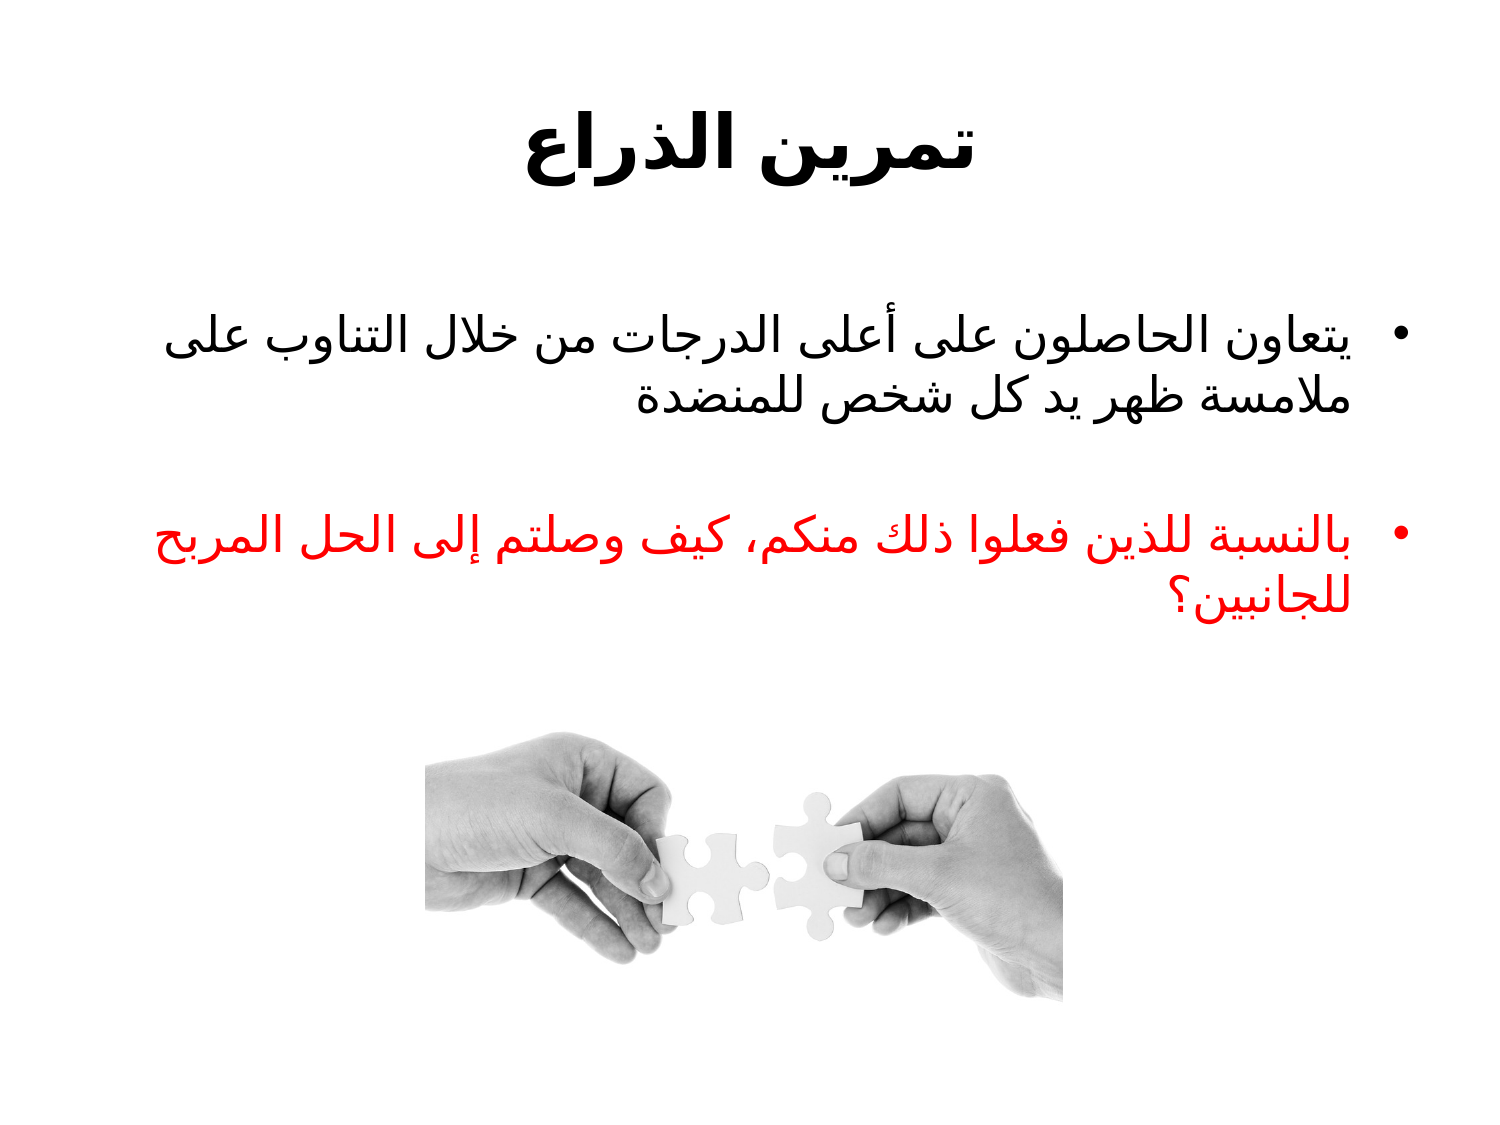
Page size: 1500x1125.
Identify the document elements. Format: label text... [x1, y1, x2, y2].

picture [424, 649, 1063, 1076]
title تمرين الذراع [75, 45, 1425, 233]
list يتعاون الحاصلون على أعلى الدرجات من خلال التناوب على ملامسة ظهر يد كل شخص للمنضدة بالنسبة للذين فعلوا ذلك منكم، كيف وصلتم إلى الحل المربح للجانبين؟ [75, 295, 1425, 1038]
